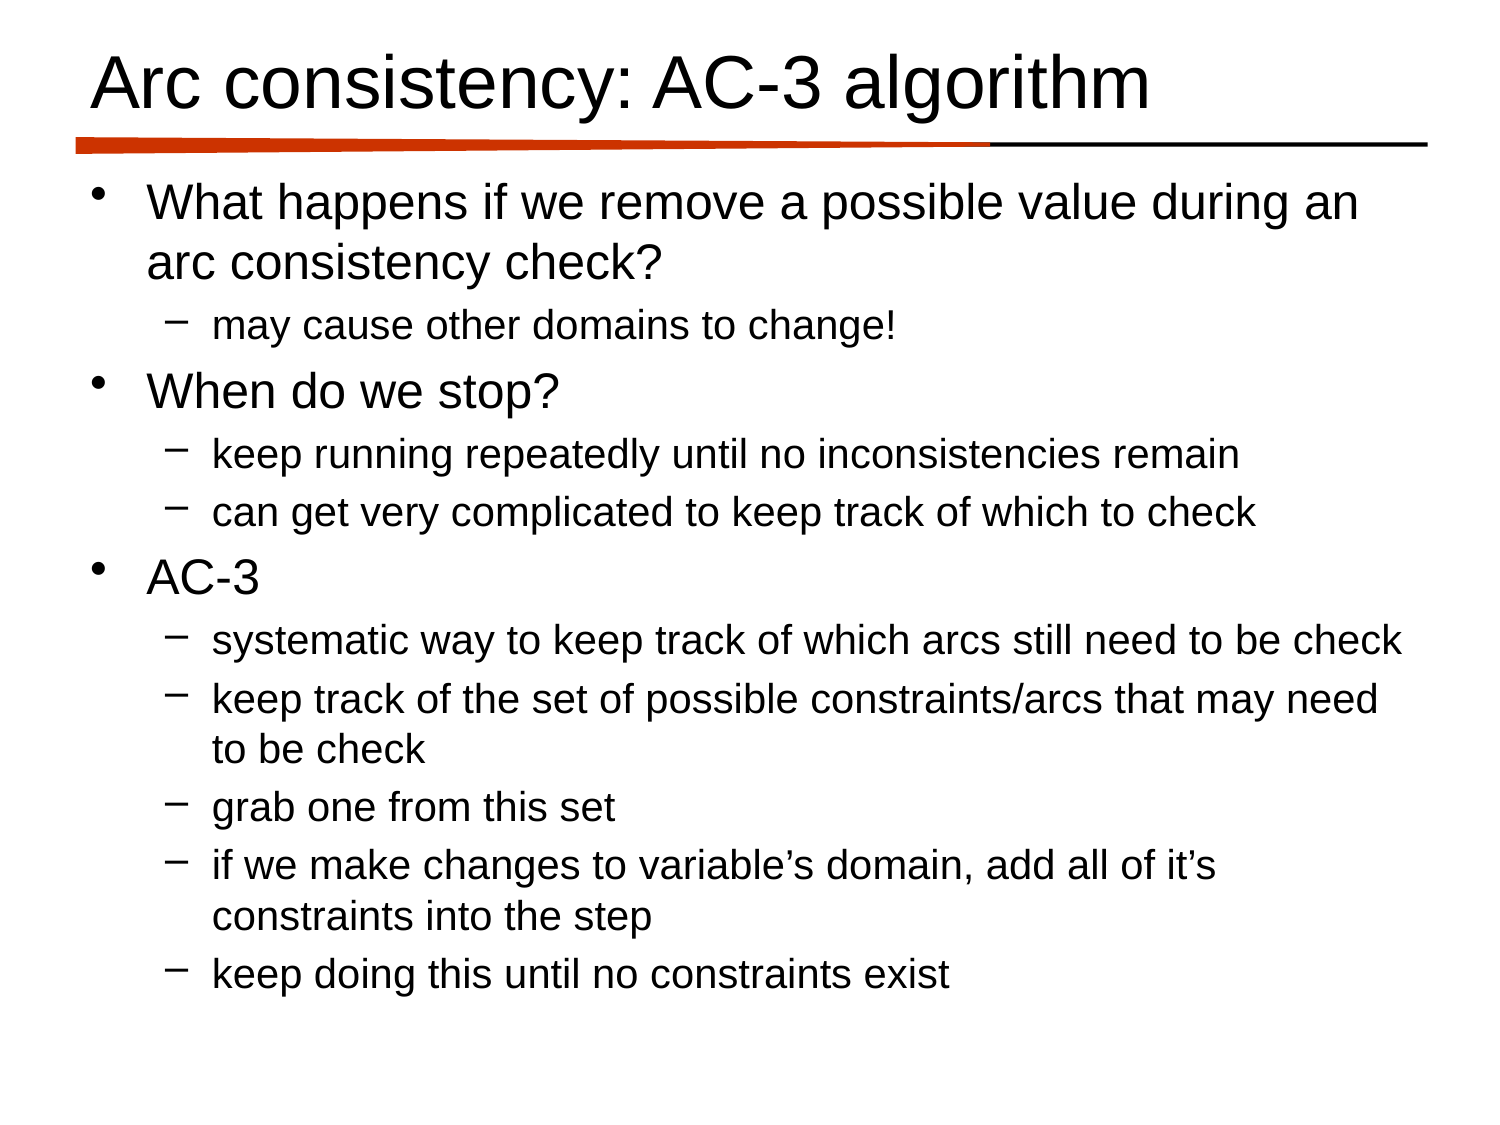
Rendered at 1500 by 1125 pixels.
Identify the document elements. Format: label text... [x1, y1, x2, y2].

list What happens if we remove a possible value during an arc consistency check? may cause other domains to change! When do we stop? keep running repeatedly until no inconsistencies remain can get very complicated to keep track of which to check AC-3 systematic way to keep track of which arcs still need to be check keep track of the set of possible constraints/arcs that may need to be check grab one from this set if we make changes to variable’s domain, add all of it’s constraints into the step keep doing this until no constraints exist [74, 162, 1426, 1006]
title Arc consistency: AC-3 algorithm [74, 24, 1426, 133]
